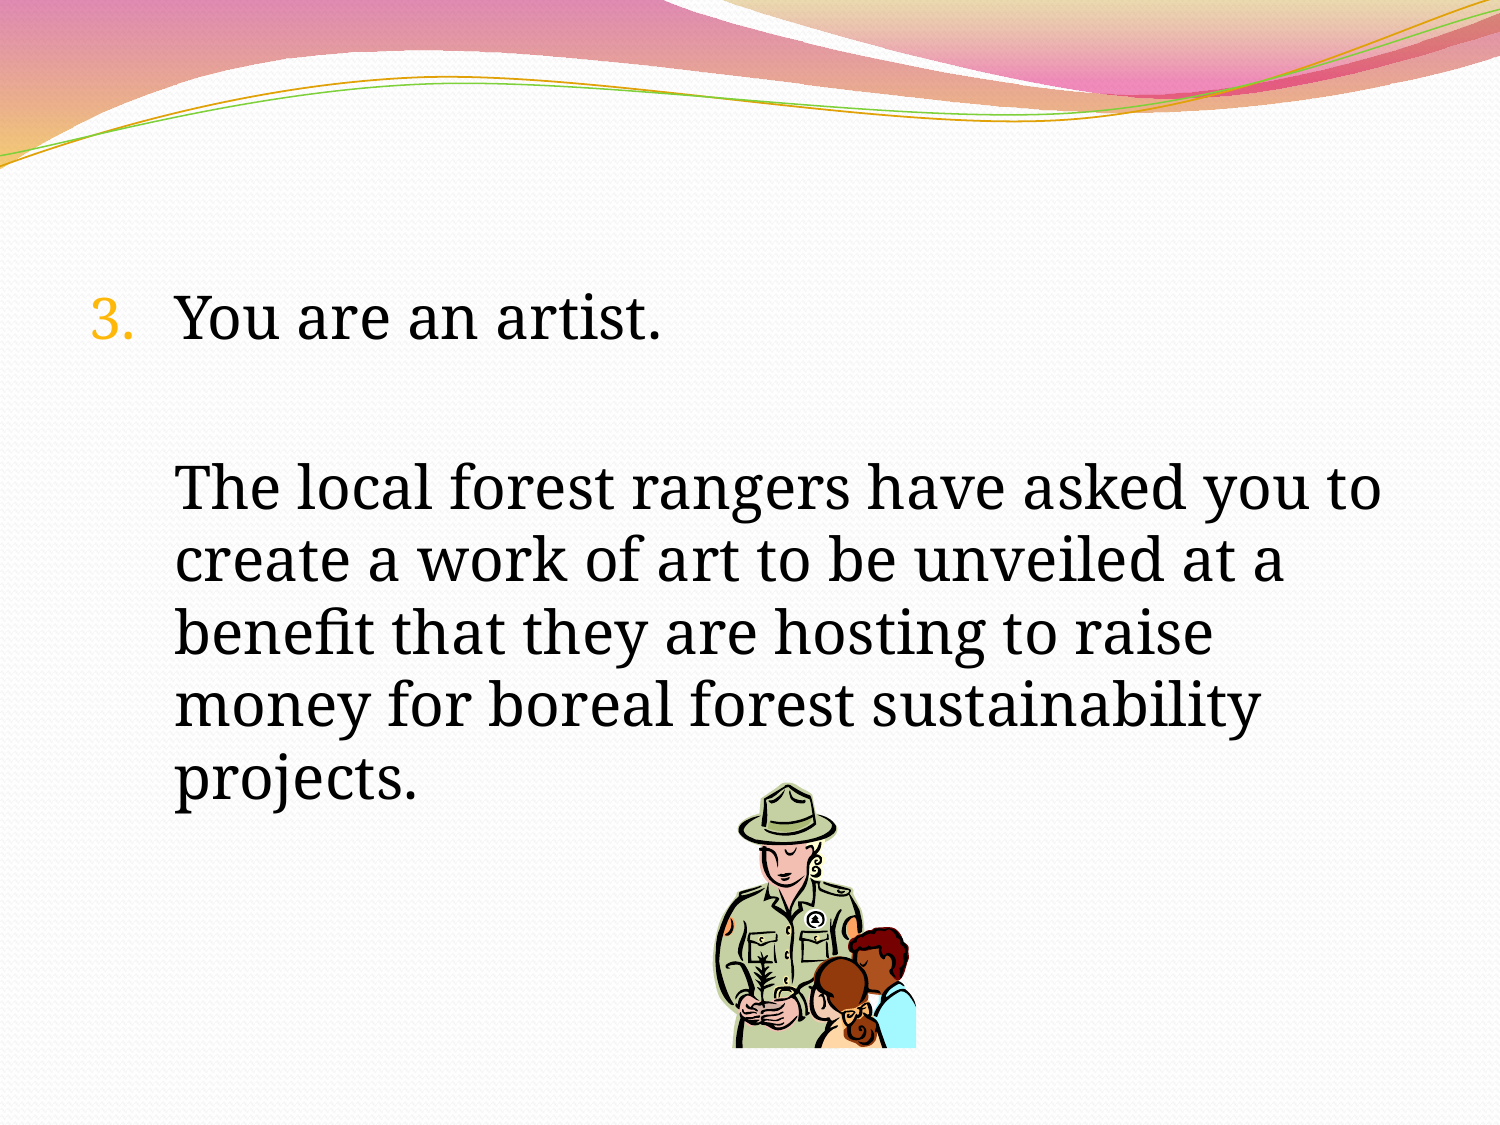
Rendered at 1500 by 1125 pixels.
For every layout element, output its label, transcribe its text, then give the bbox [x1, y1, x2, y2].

title Presentation –Evalution /20 [705, 783, 712, 1038]
list You are an artist. The local forest rangers have asked you to create a work of art to be unveiled at a benefit that they are hosting to raise money for boreal forest sustainability projects. [75, 187, 1425, 1038]
title Presentation –Evalution /20 [917, 785, 922, 1038]
picture [712, 782, 917, 1049]
